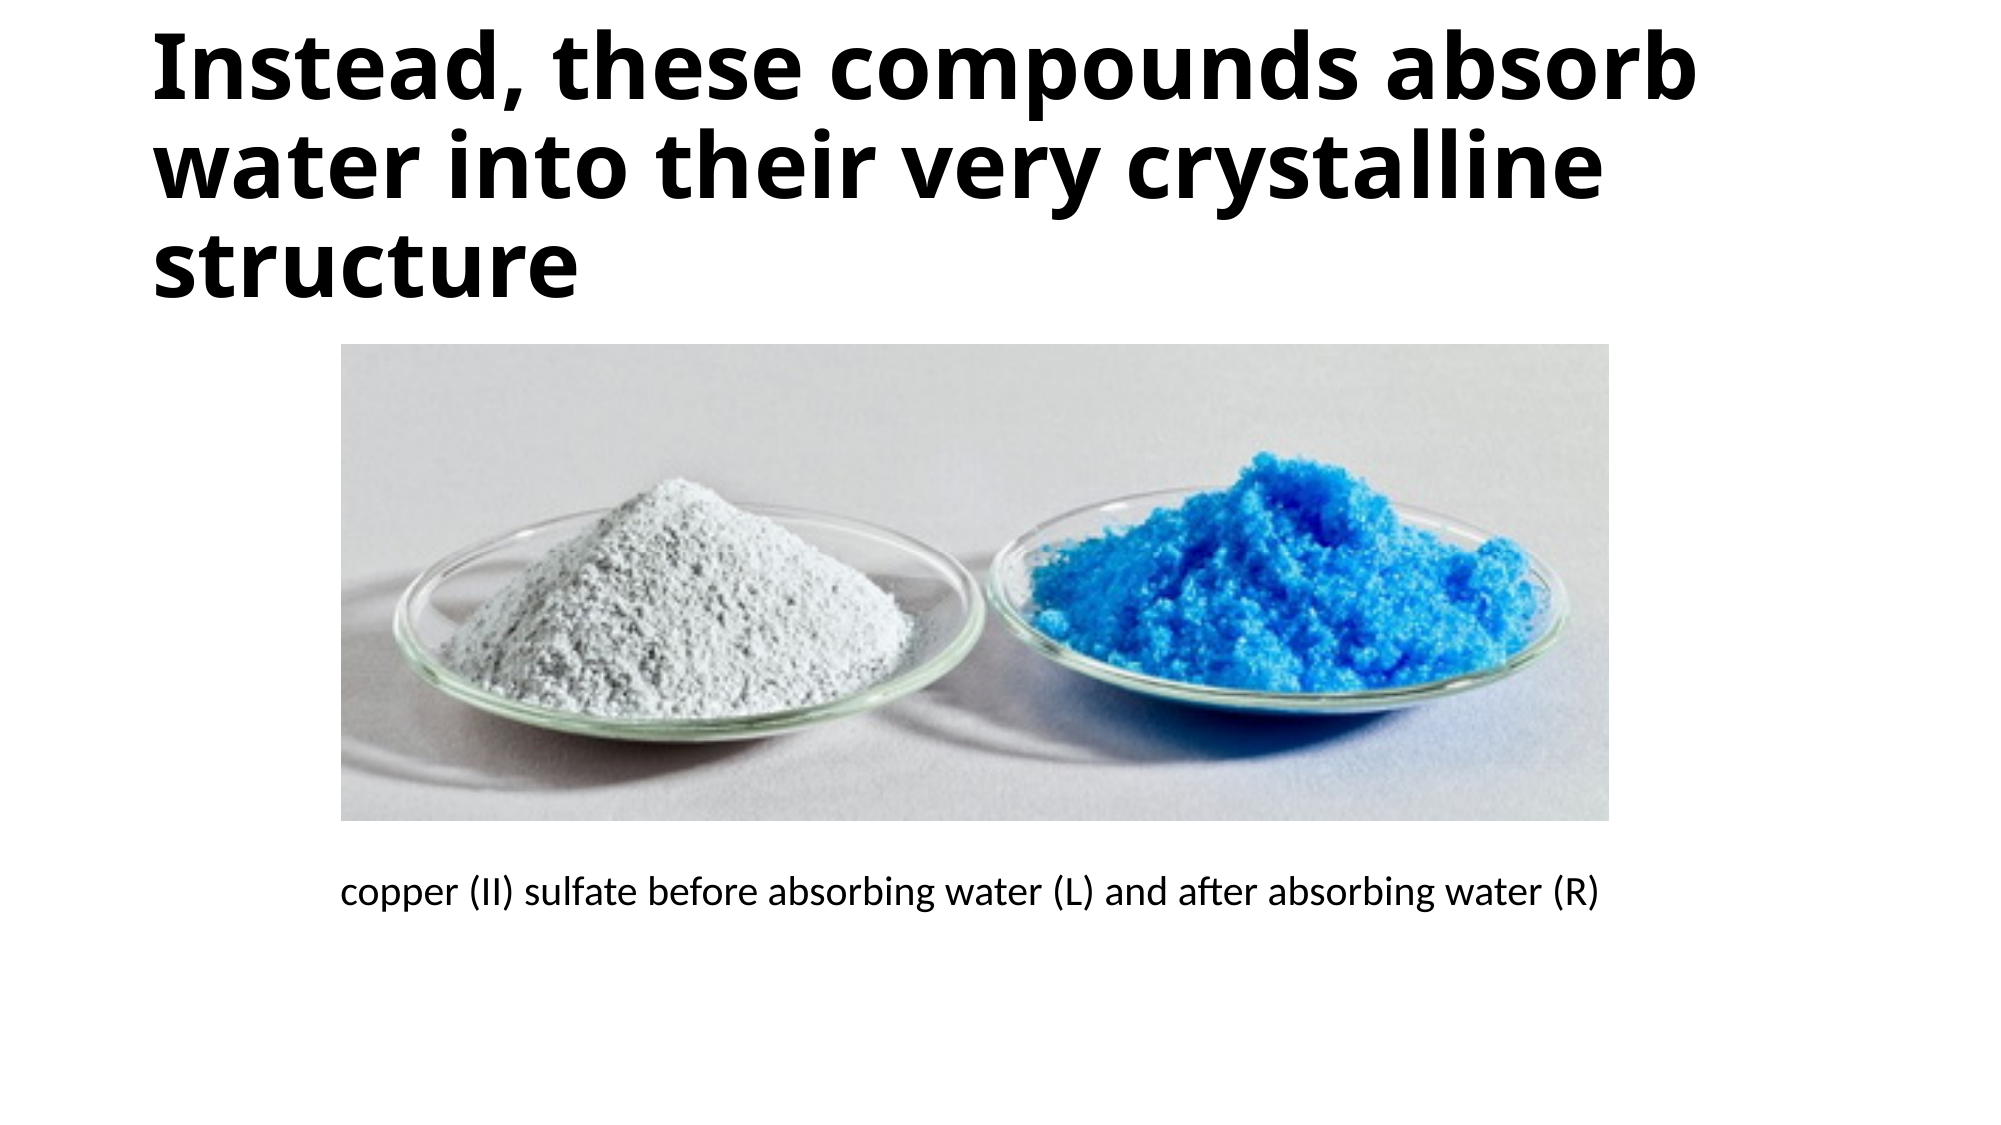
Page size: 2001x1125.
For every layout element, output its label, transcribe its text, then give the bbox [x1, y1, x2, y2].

picture [341, 344, 1609, 822]
title Instead, these compounds absorb water into their very crystalline structure [137, 59, 1863, 278]
text_box copper (II) sulfate before absorbing water (L) and after absorbing water (R) [325, 855, 1625, 921]
